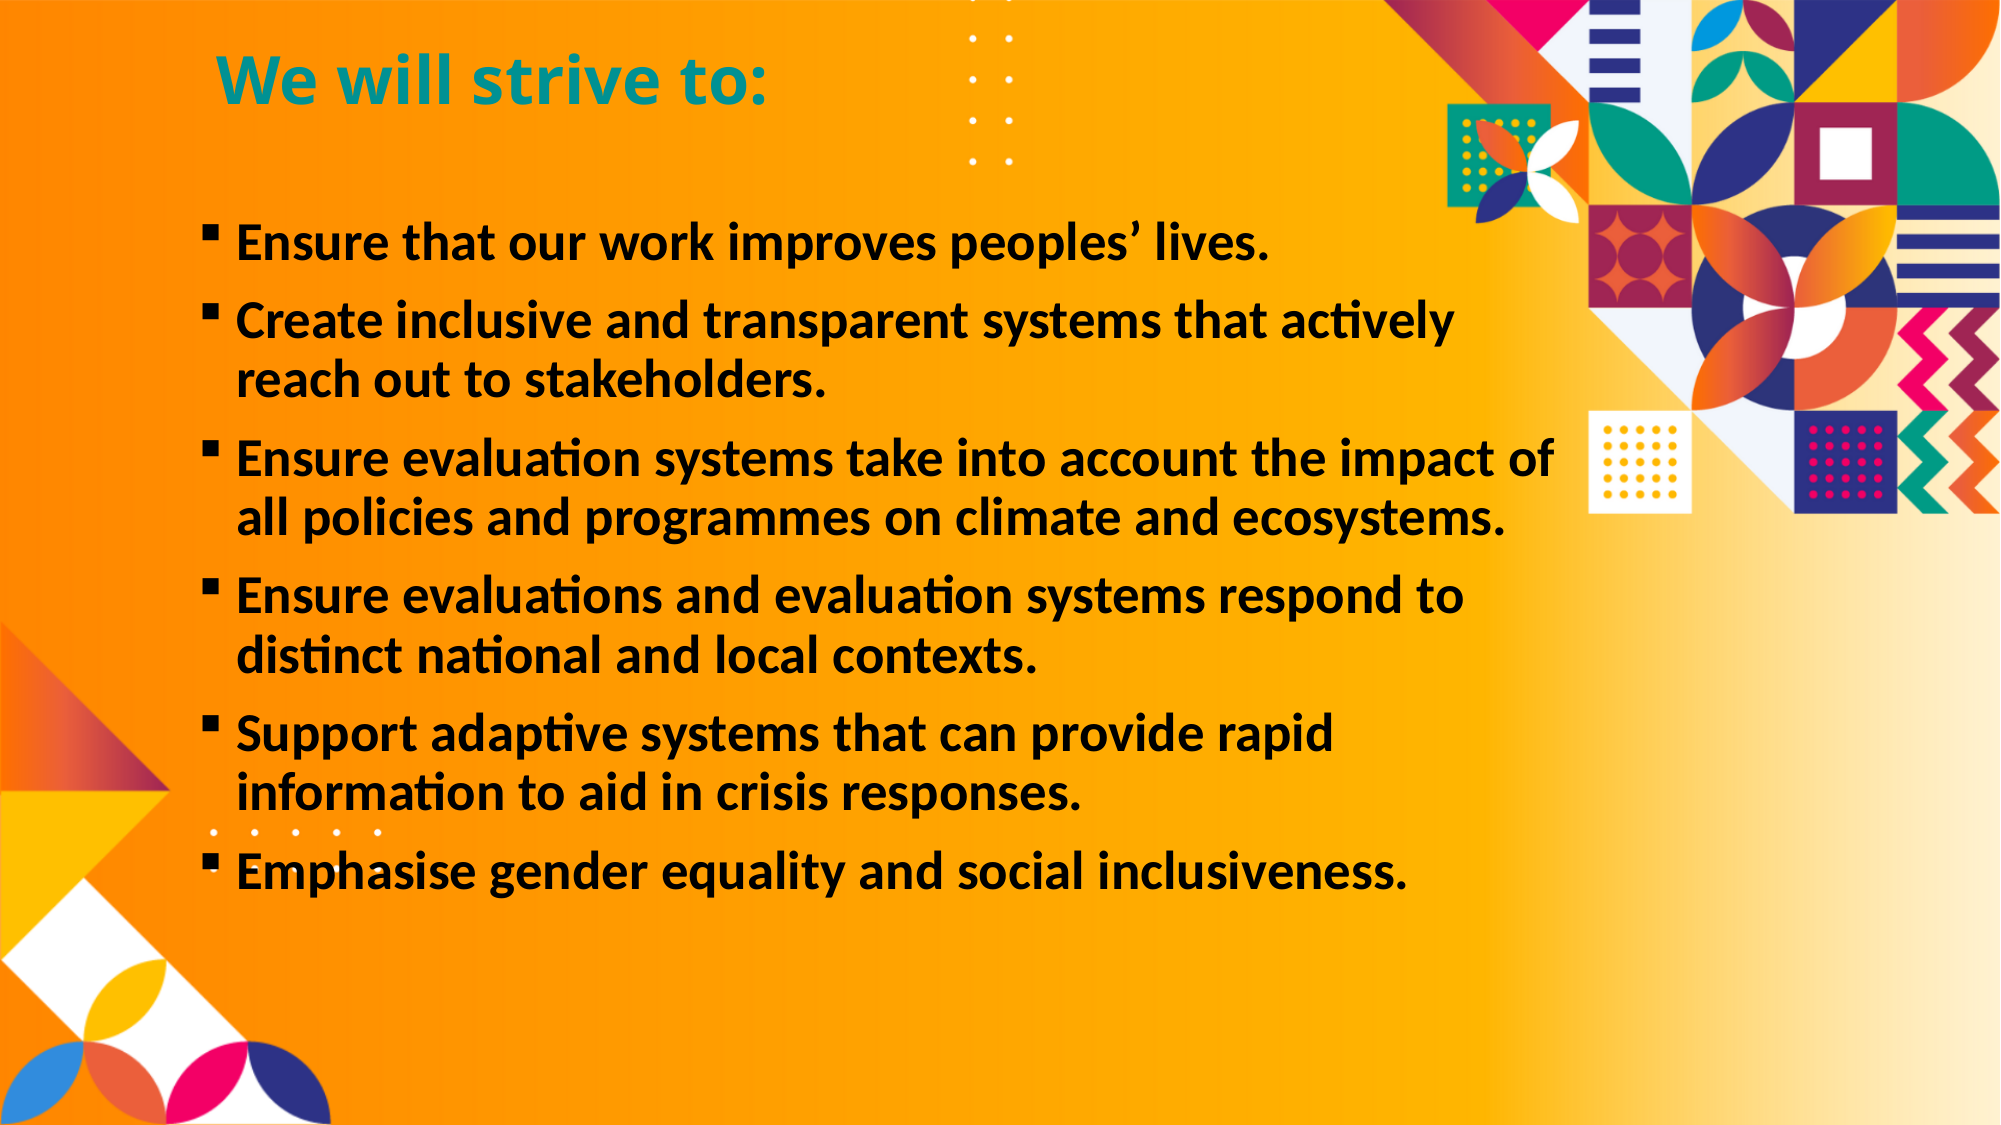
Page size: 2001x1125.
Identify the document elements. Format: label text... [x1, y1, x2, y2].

title We will strive to: [201, 9, 1402, 157]
picture [0, 0, 2000, 1125]
list Ensure that our work improves peoples’ lives. Create inclusive and transparent systems that actively reach out to stakeholders. Ensure evaluation systems take into account the impact of all policies and programmes on climate and ecosystems. Ensure evaluations and evaluation systems respond to distinct national and local contexts. Support adaptive systems that can provide rapid information to aid in crisis responses. Emphasise gender equality and social inclusiveness. [183, 205, 1592, 920]
